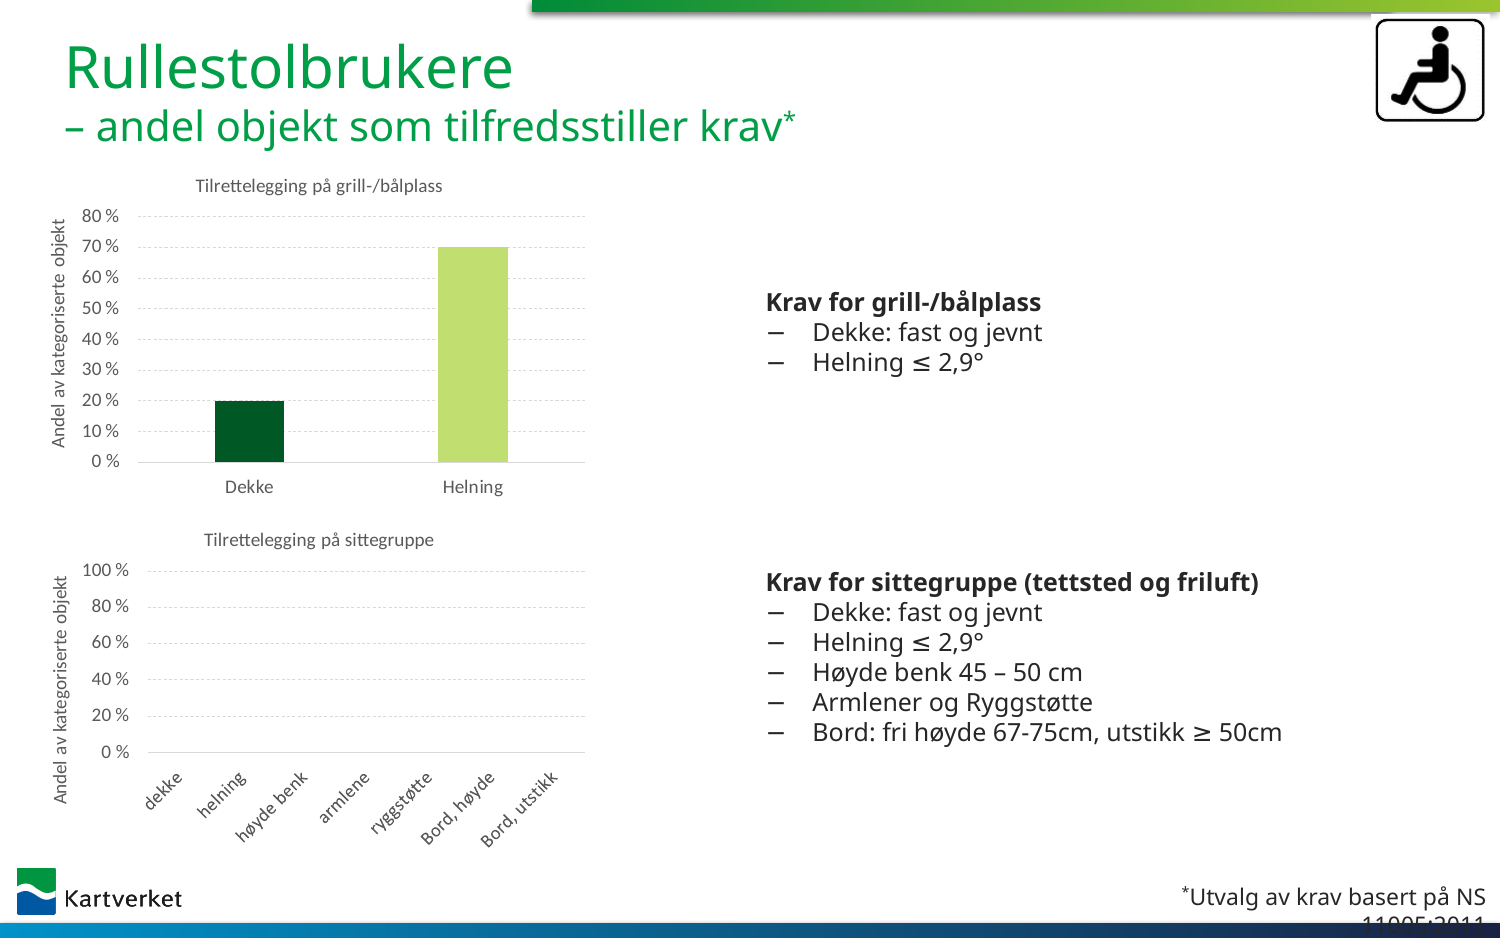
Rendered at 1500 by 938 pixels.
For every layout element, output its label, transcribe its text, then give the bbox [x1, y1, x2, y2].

text_box *Utvalg av krav basert på NS 11005:2011 [1068, 873, 1500, 938]
text_box Krav for grill-/bålplass Dekke: fast og jevnt Helning ≤ 2,9° [750, 279, 1452, 384]
text_box Krav for sittegruppe (tettsted og friluft) Dekke: fast og jevnt Helning ≤ 2,9° Høyde benk 45 – 50 cm Armlener og Ryggstøtte Bord: fri høyde 67-75cm, utstikk ≥ 50cm [750, 559, 1500, 754]
text_box Rullestolbrukere – andel objekt som tilfredsstiller krav* [49, 14, 1431, 158]
picture [41, 166, 596, 505]
picture [41, 520, 596, 859]
picture [1371, 13, 1491, 127]
